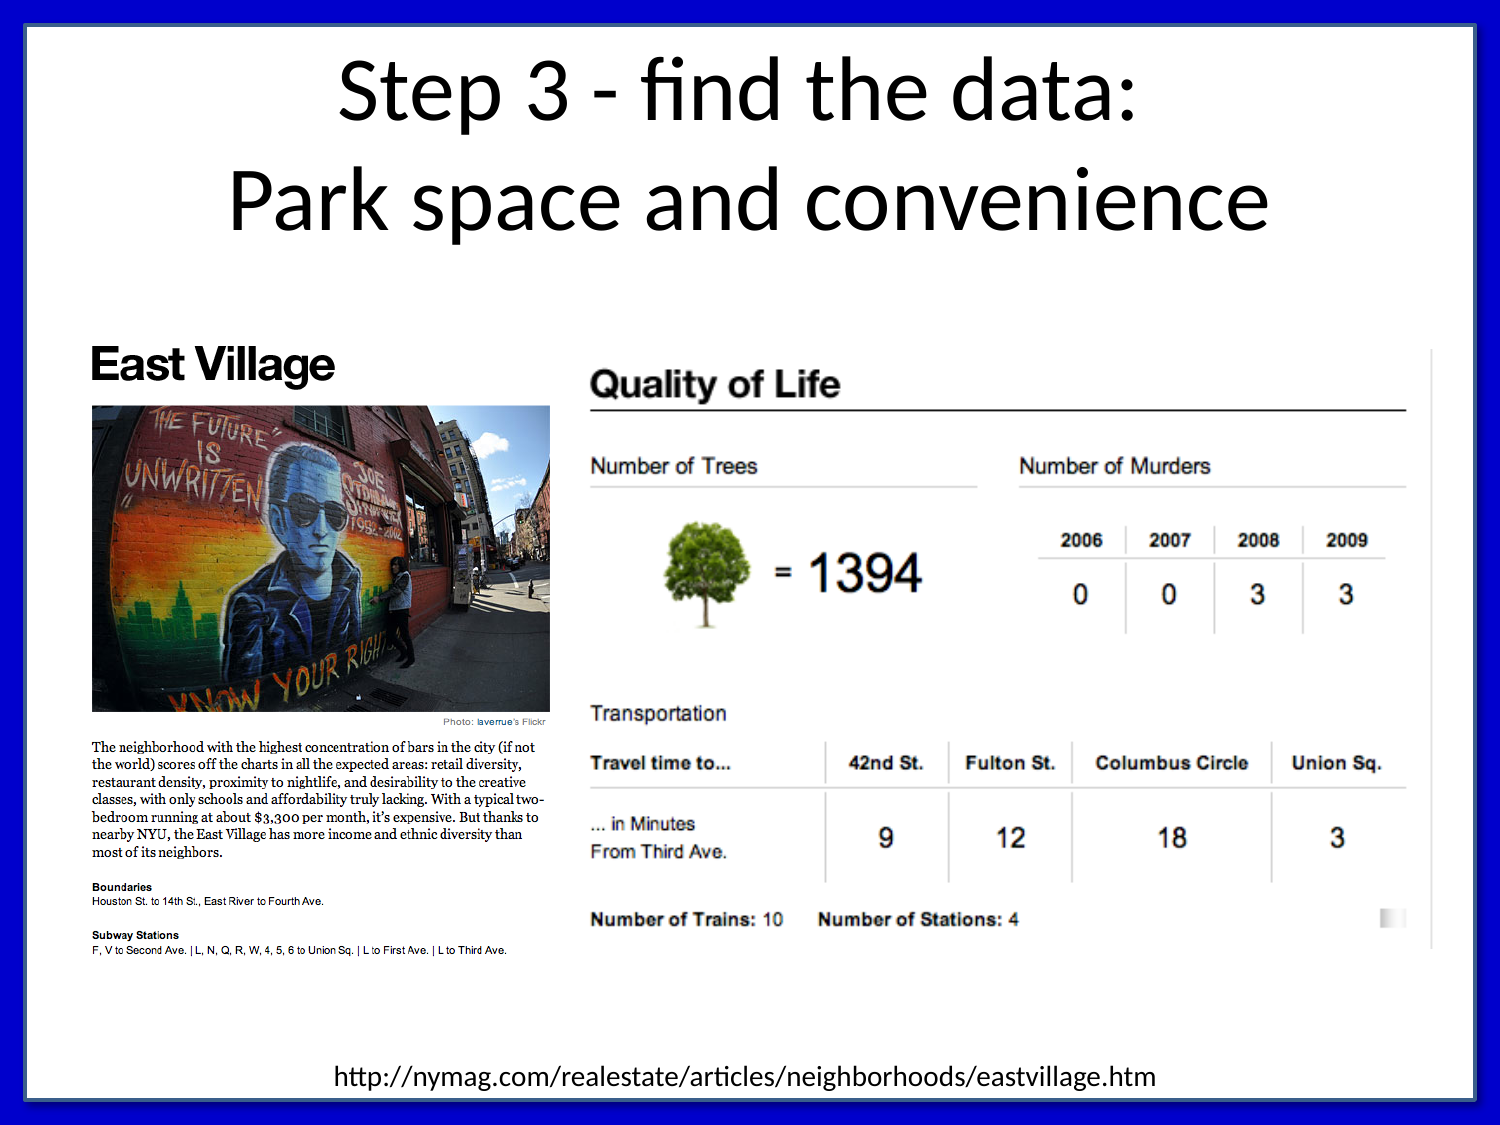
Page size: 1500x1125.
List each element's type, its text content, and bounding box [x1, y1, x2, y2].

title Step 3 - find the data: Park space and convenience [75, 45, 1425, 233]
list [0, 336, 888, 963]
text_box http://nymag.com/realestate/articles/neighborhoods/eastvillage.htm [318, 1049, 1182, 1100]
picture [574, 349, 1451, 950]
